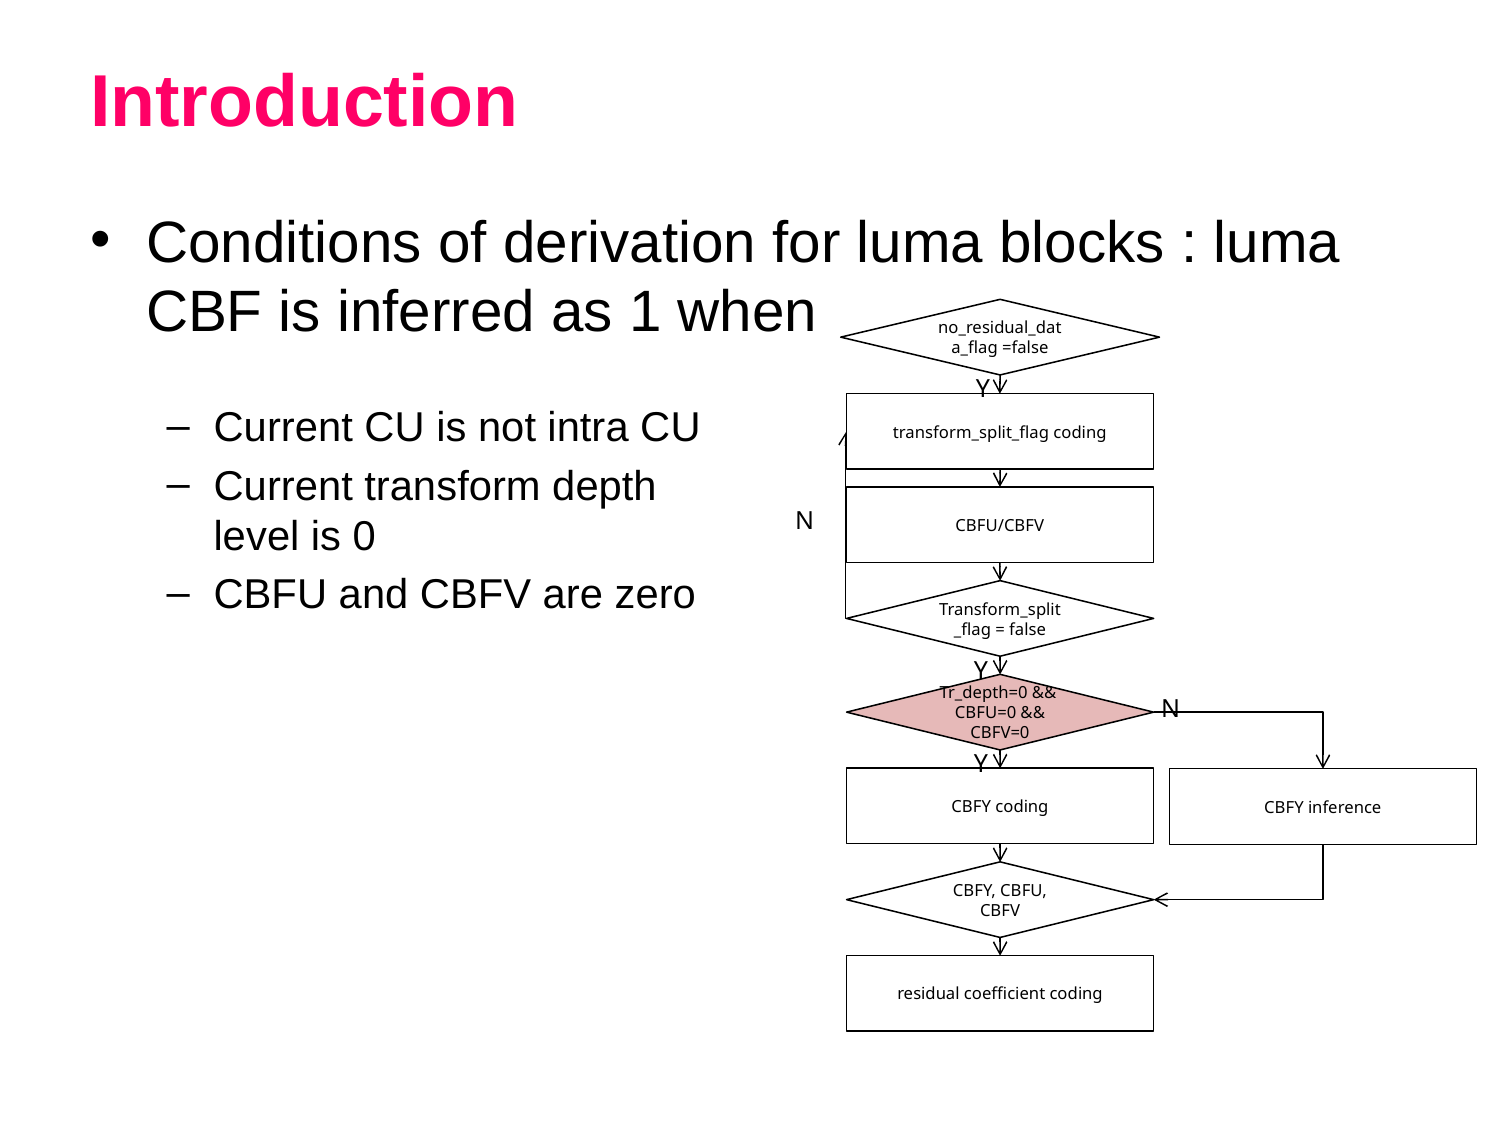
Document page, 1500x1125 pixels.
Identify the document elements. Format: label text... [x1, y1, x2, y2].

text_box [784, 299, 1477, 1032]
title Introduction [75, 45, 1425, 149]
text_box Current CU is not intra CU Current transform depth level is 0 CBFU and CBFV are zero [76, 392, 740, 1071]
list Conditions of derivation for luma blocks : luma CBF is inferred as 1 when [75, 196, 1424, 362]
